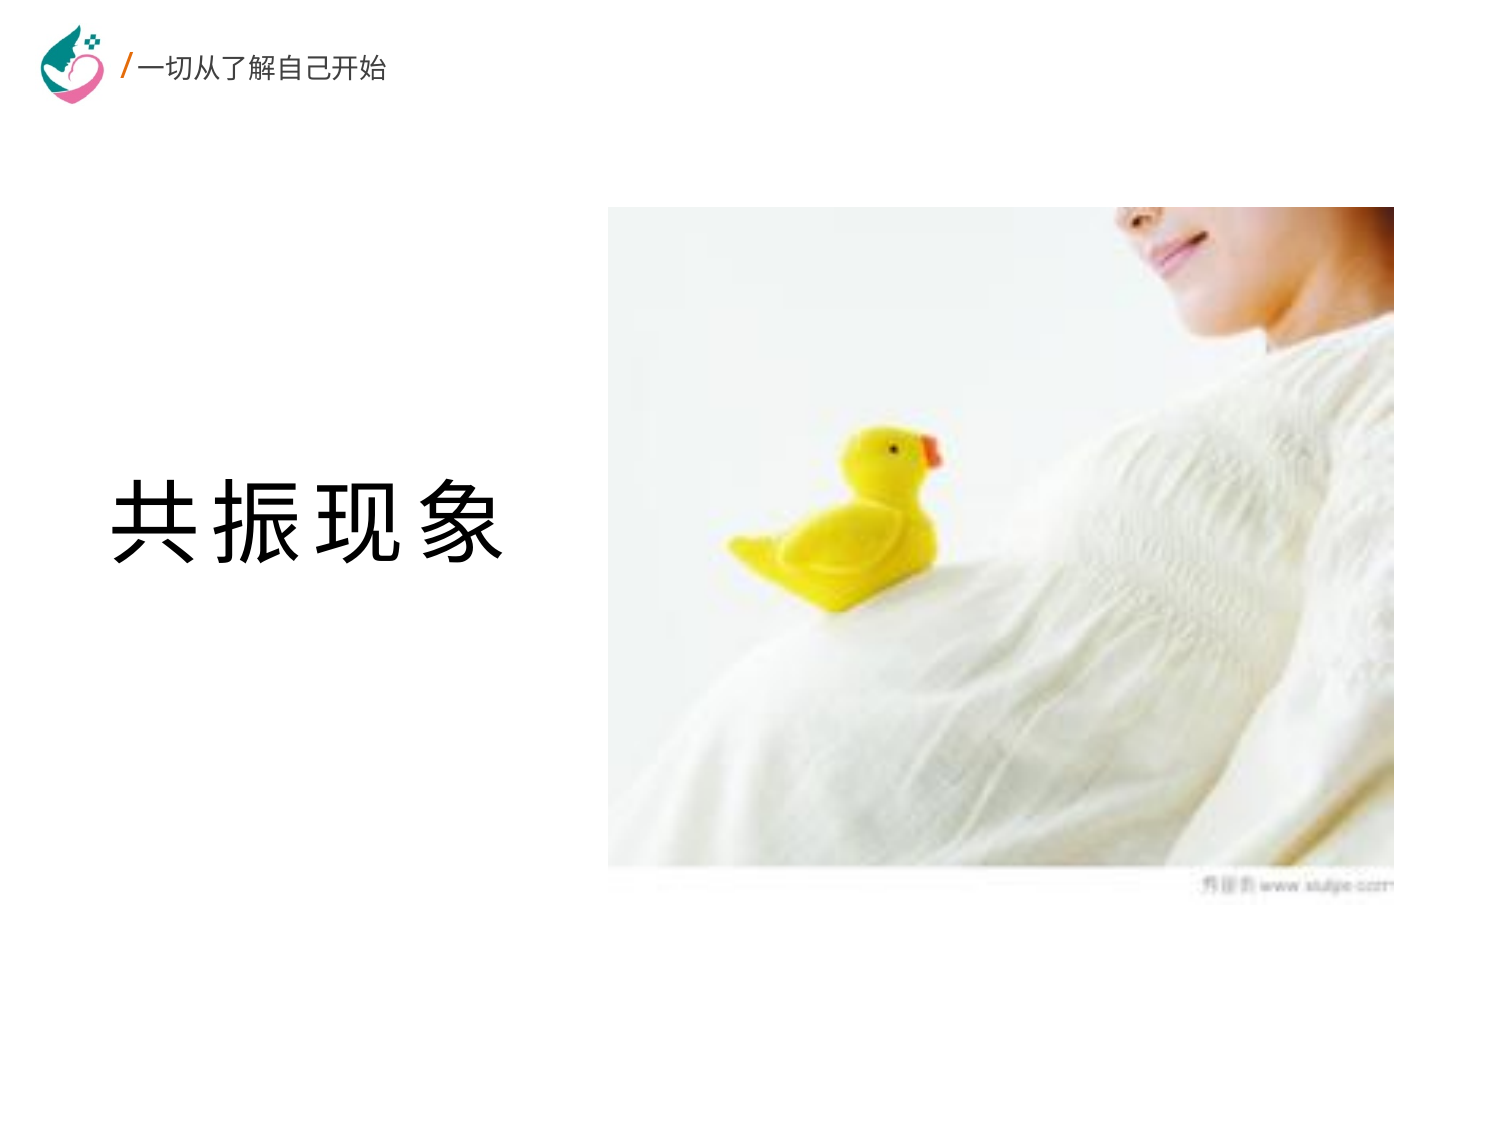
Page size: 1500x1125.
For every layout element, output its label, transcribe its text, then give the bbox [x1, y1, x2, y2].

picture [608, 207, 1394, 905]
title 共振现象 [93, 128, 751, 856]
picture [35, 23, 111, 106]
